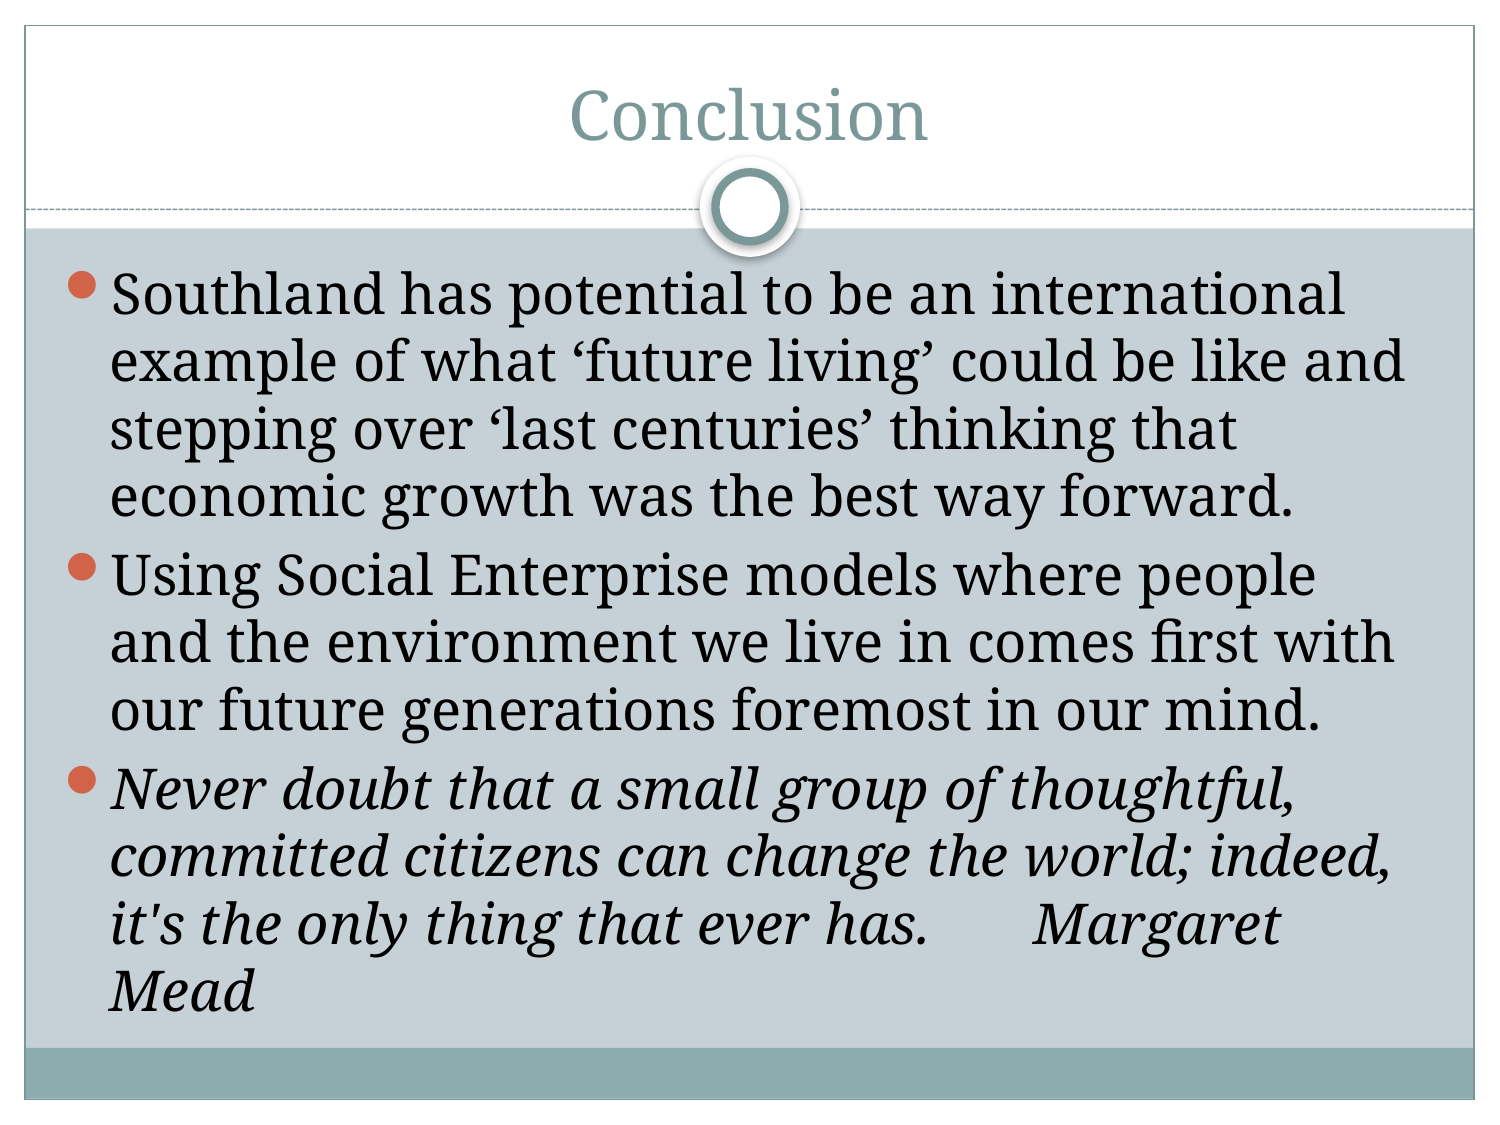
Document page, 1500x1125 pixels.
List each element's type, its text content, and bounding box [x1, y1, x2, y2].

list Southland has potential to be an international example of what ‘future living’ could be like and stepping over ‘last centuries’ thinking that economic growth was the best way forward. Using Social Enterprise models where people and the environment we live in comes first with our future generations foremost in our mind. Never doubt that a small group of thoughtful, committed citizens can change the world; indeed, it's the only thing that ever has. Margaret Mead [49, 250, 1445, 1001]
title Conclusion [49, 37, 1450, 162]
